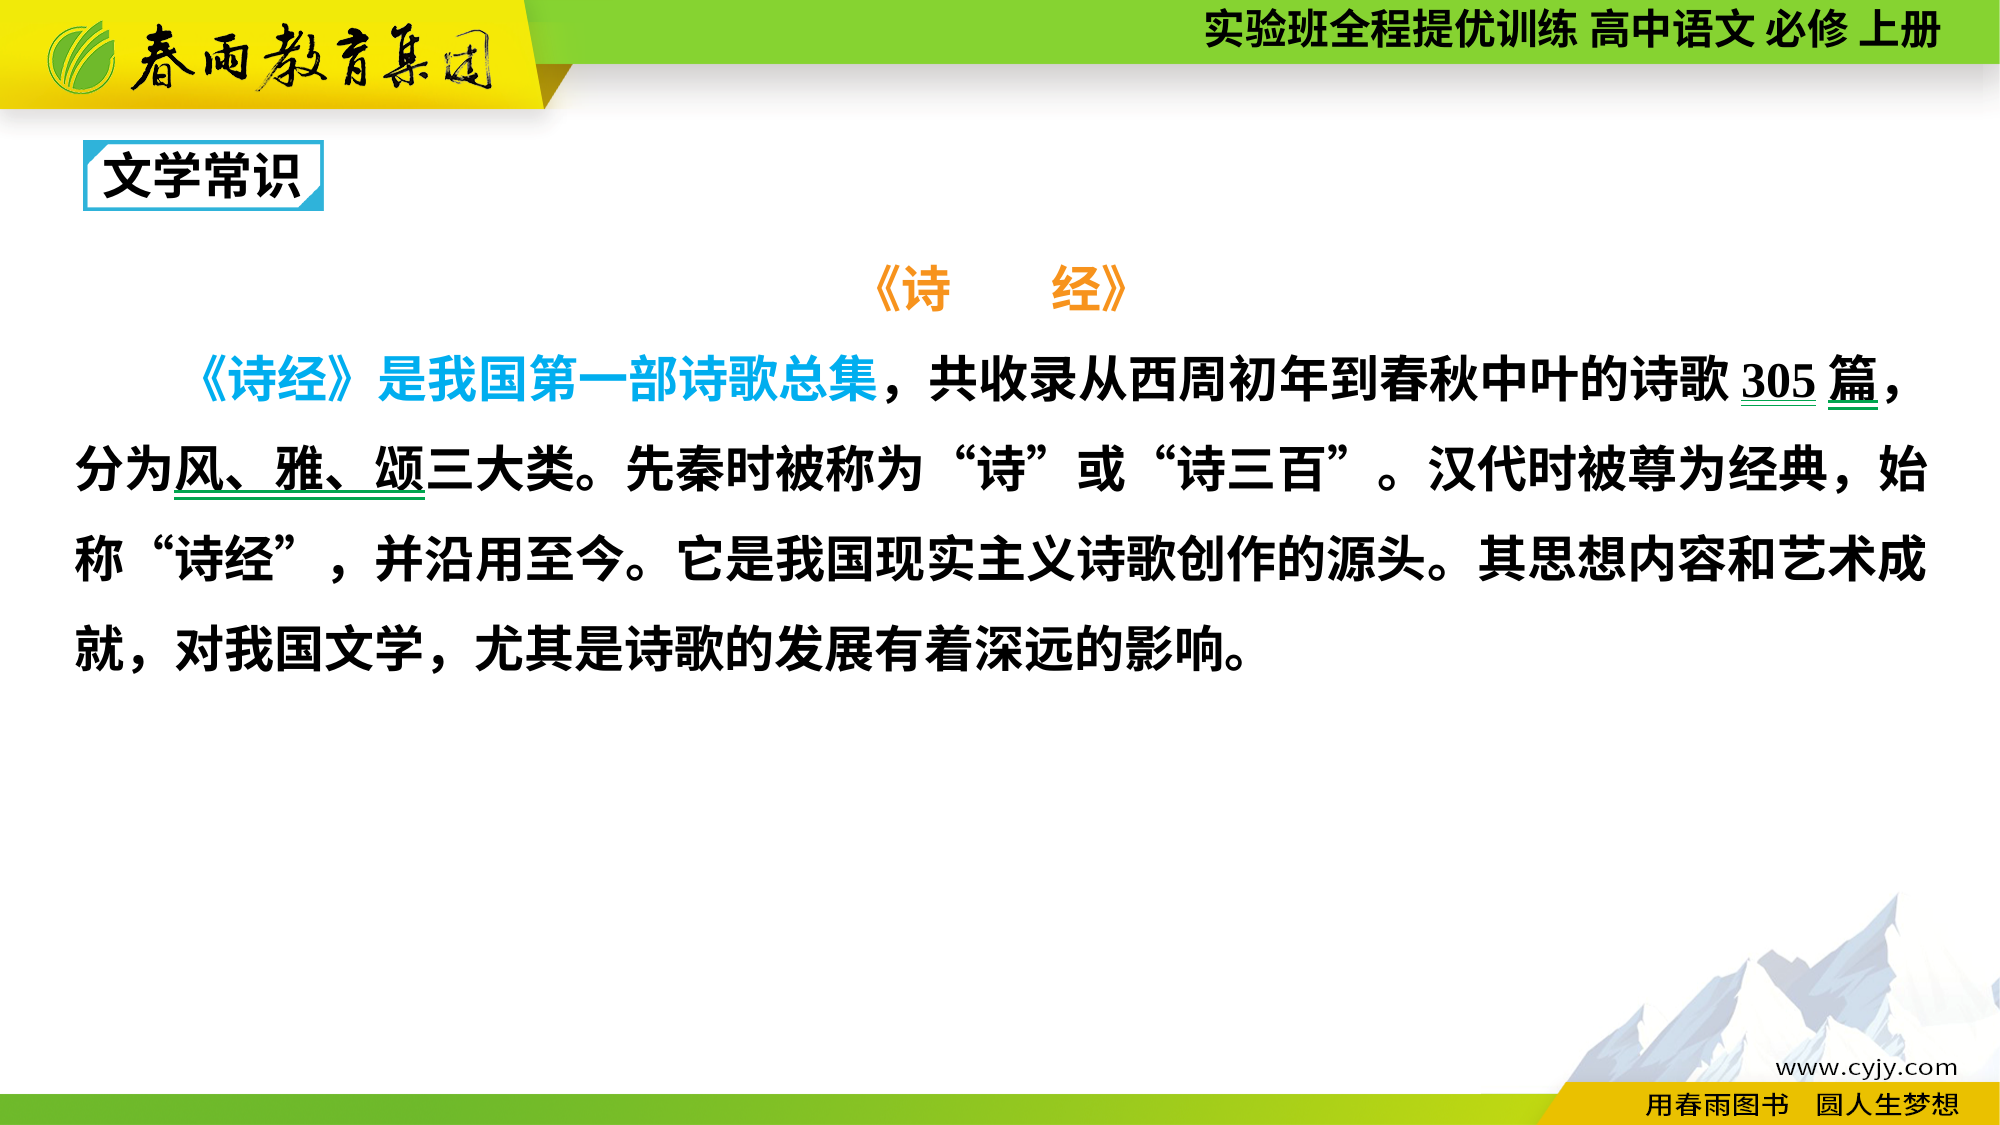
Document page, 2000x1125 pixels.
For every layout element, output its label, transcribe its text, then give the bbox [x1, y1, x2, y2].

list 《诗 经》 《诗经》是我国第一部诗歌总集，共收录从西周初年到春秋中叶的诗歌305篇，分为风、雅、颂三大类。先秦时被称为“诗”或“诗三百”。汉代时被尊为经典，始称“诗经”，并沿用至今。它是我国现实主义诗歌创作的源头。其思想内容和艺术成就，对我国文学，尤其是诗歌的发展有着深远的影响。 [59, 219, 1944, 678]
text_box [83, 136, 324, 214]
picture [0, 0, 2000, 1125]
